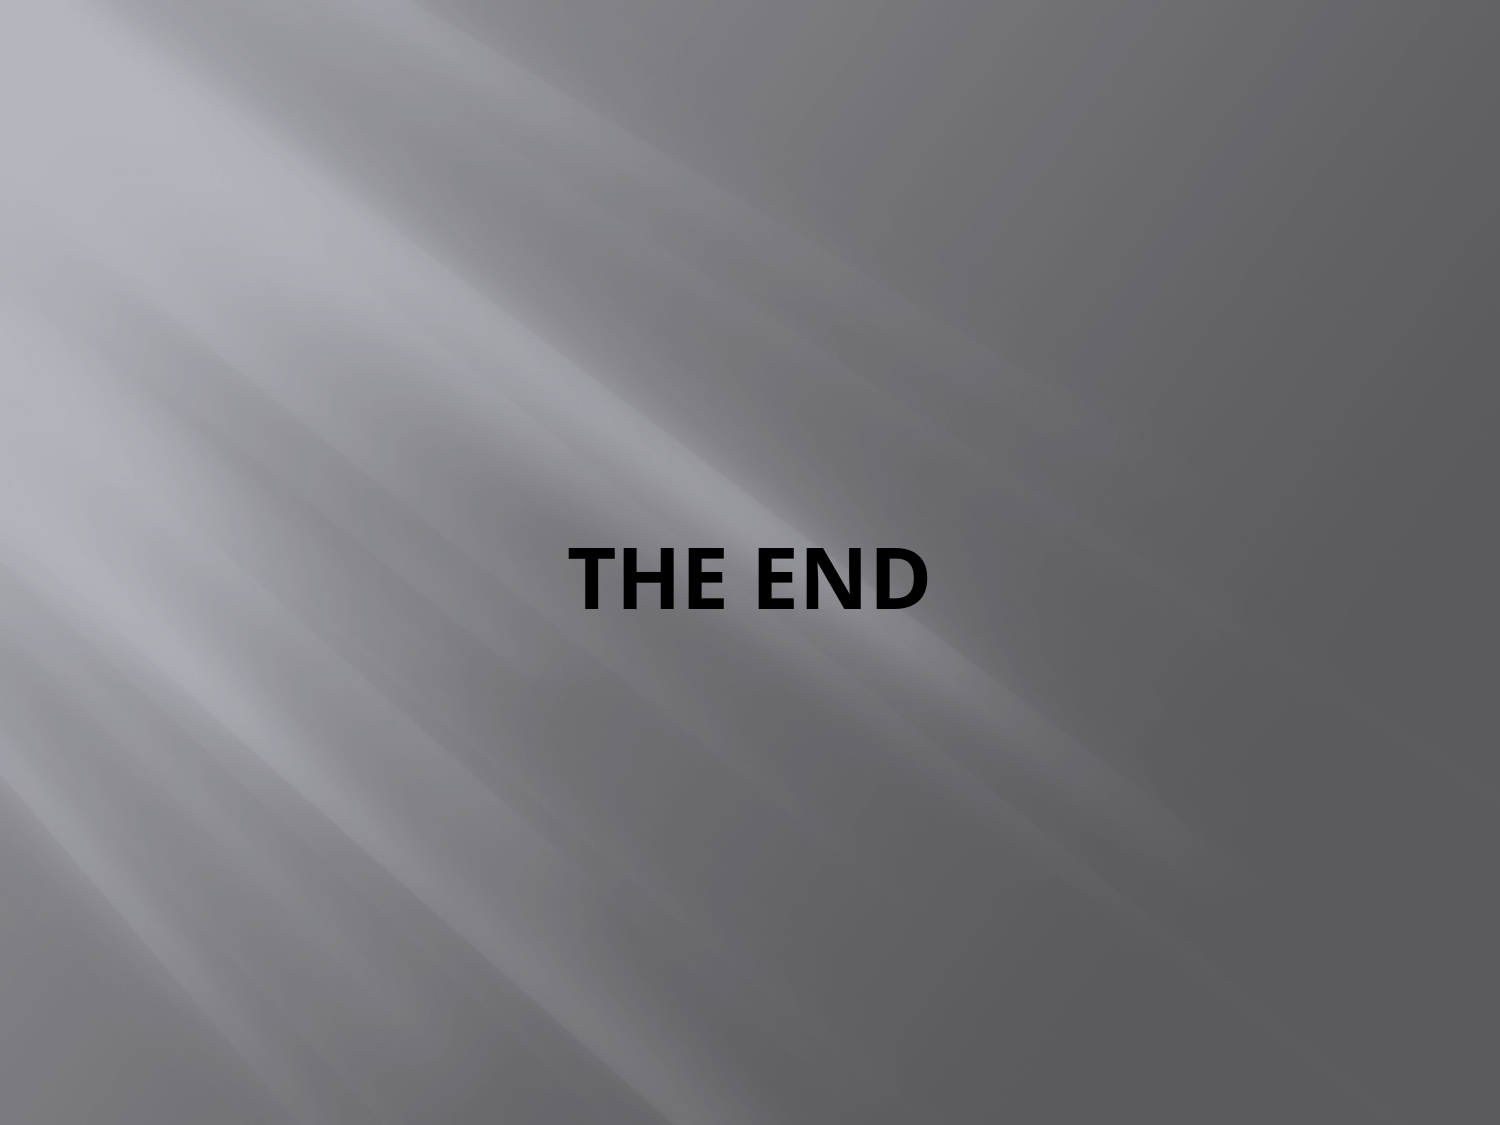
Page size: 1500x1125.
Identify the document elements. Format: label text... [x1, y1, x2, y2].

title THE END [75, 0, 1425, 1125]
